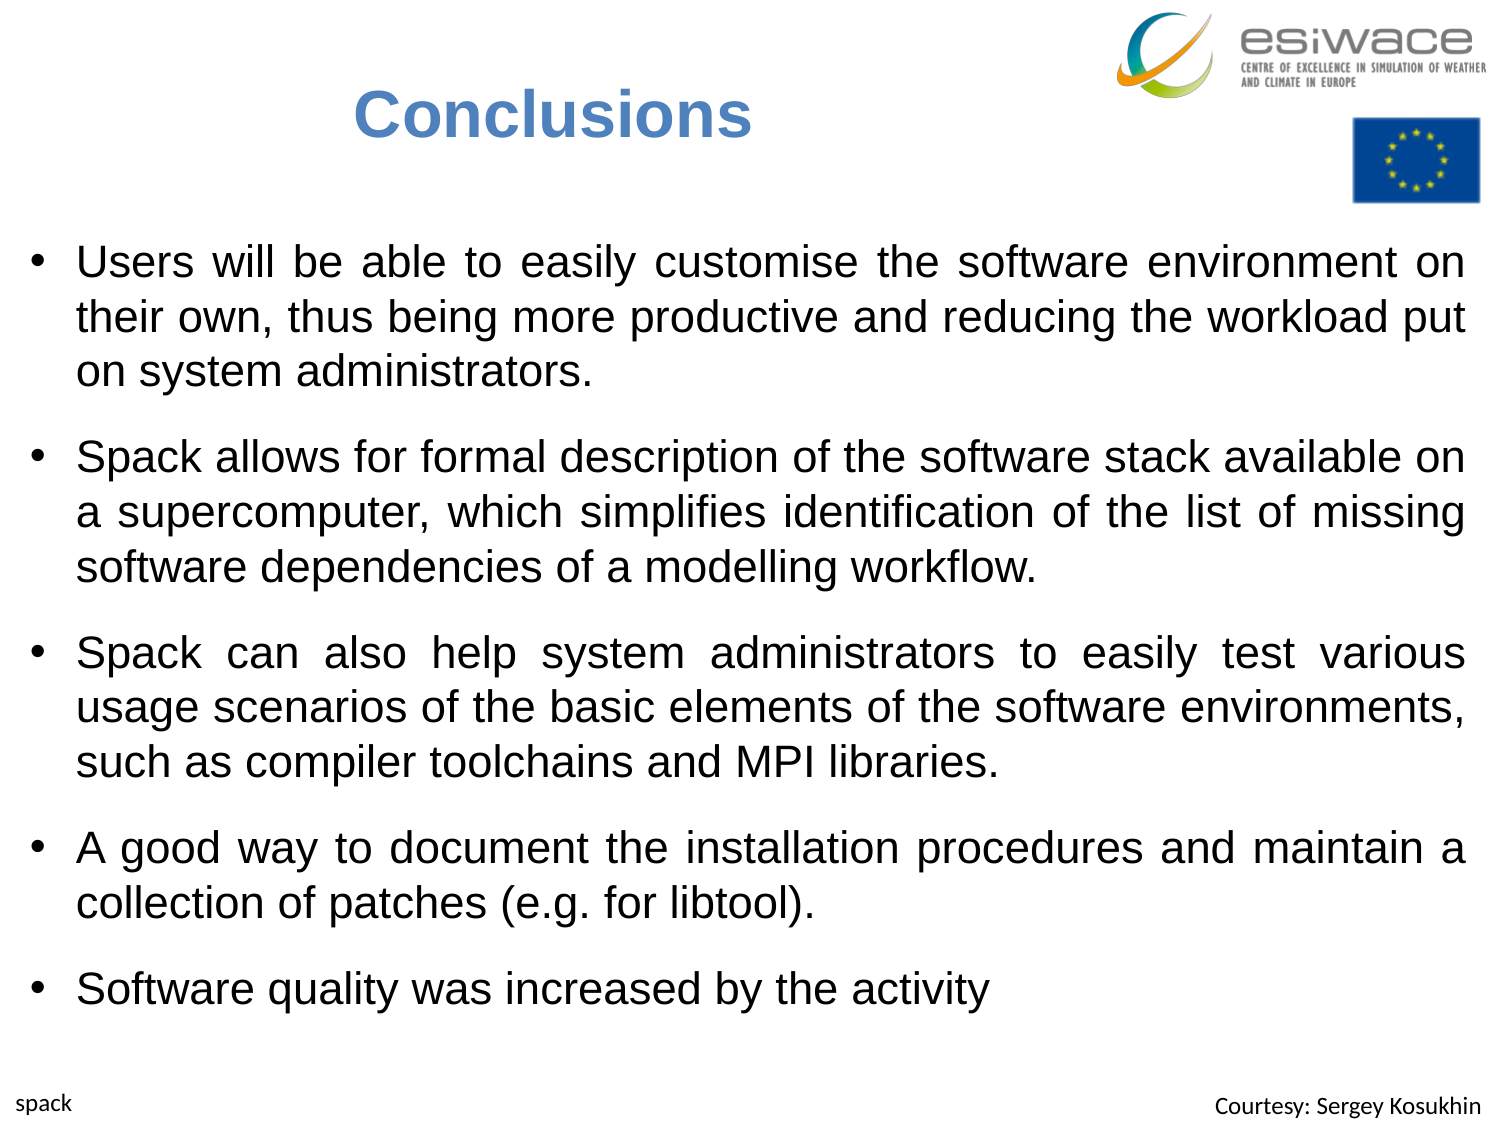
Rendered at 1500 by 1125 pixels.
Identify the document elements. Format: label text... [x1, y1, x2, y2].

text_box Courtesy: Sergey Kosukhin [1200, 1082, 1498, 1125]
list Users will be able to easily customise the software environment on their own, thus being more productive and reducing the workload put on system administrators. Spack allows for formal description of the software stack available on a supercomputer, which simplifies identification of the list of missing software dependencies of a modelling workflow. Spack can also help system administrators to easily test various usage scenarios of the basic elements of the software environments, such as compiler toolchains and MPI libraries. A good way to document the installation procedures and maintain a collection of patches (e.g. for libtool). Software quality was increased by the activity [14, 222, 1483, 1024]
title Conclusions [14, 14, 1093, 208]
picture [1111, 11, 1486, 101]
picture [1351, 116, 1483, 206]
text_box spack [0, 1079, 88, 1125]
